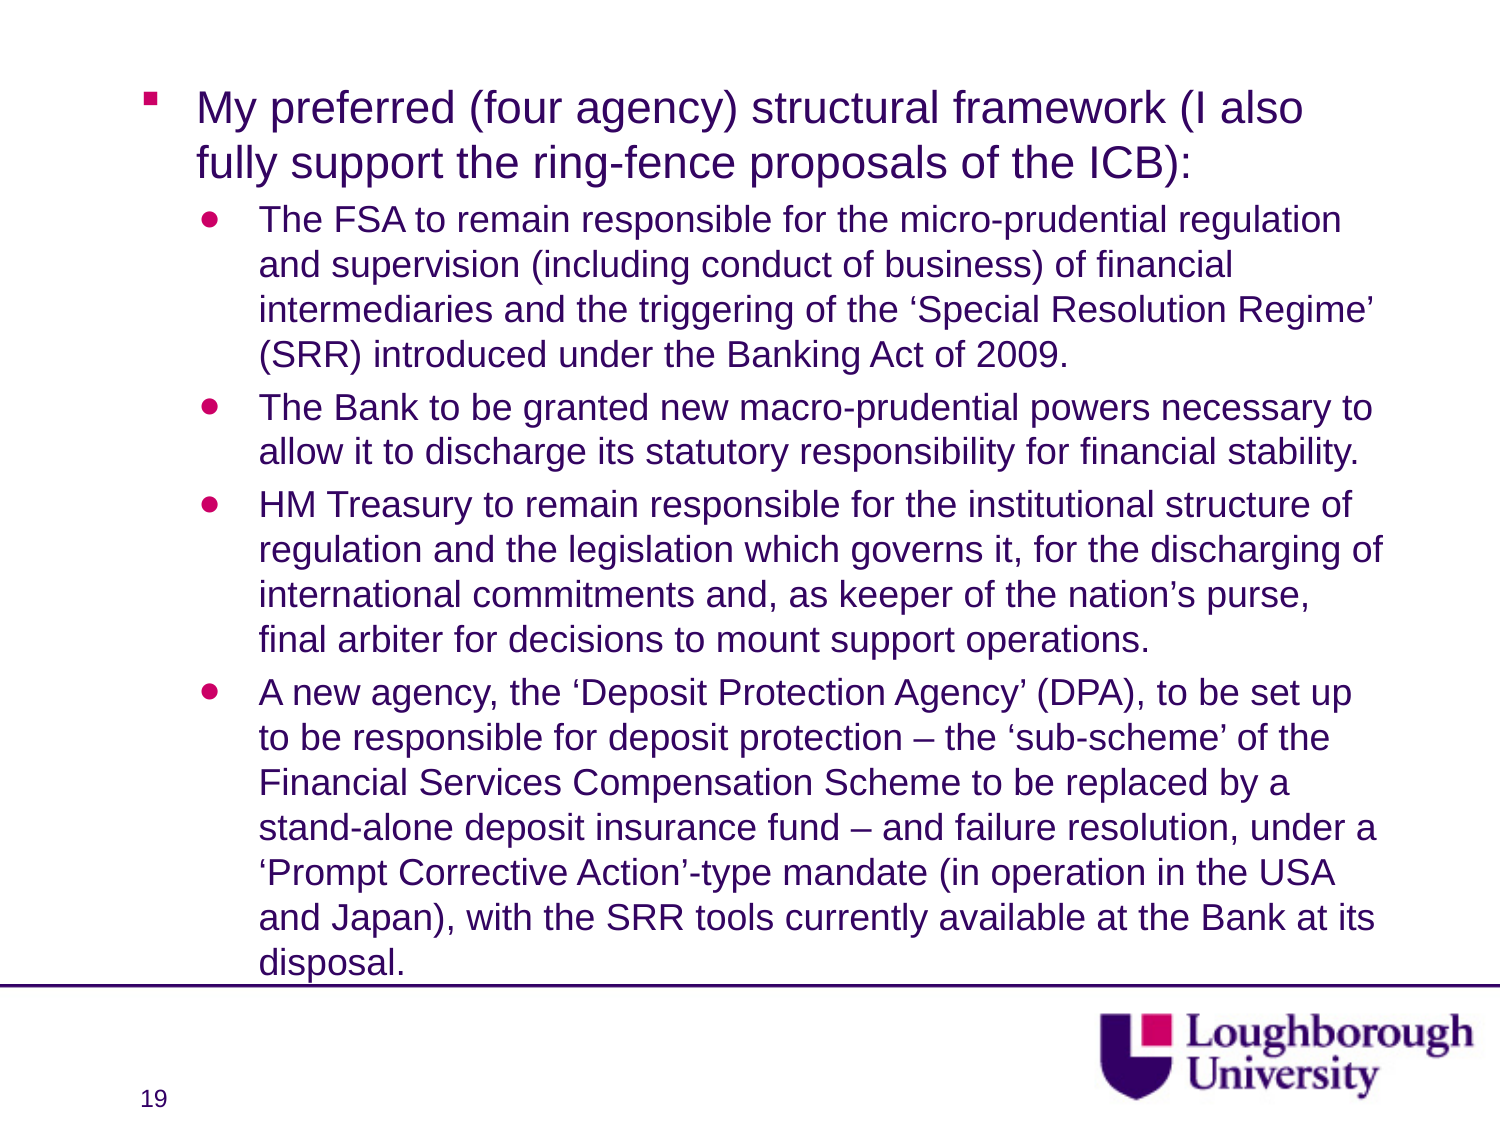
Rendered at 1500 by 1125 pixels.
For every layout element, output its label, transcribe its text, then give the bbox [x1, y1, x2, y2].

picture [0, 984, 1500, 1125]
list My preferred (four agency) structural framework (I also fully support the ring-fence proposals of the ICB): The FSA to remain responsible for the micro-prudential regulation and supervision (including conduct of business) of financial intermediaries and the triggering of the ‘Special Resolution Regime’ (SRR) introduced under the Banking Act of 2009. The Bank to be granted new macro-prudential powers necessary to allow it to discharge its statutory responsibility for financial stability. HM Treasury to remain responsible for the institutional structure of regulation and the legislation which governs it, for the discharging of international commitments and, as keeper of the nation’s purse, final arbiter for decisions to mount support operations. A new agency, the ‘Deposit Protection Agency’ (DPA), to be set up to be responsible for deposit protection – the ‘sub-scheme’ of the Financial Services Compensation Scheme to be replaced by a stand-alone deposit insurance fund – and failure resolution, under a ‘Prompt Corrective Action’-type mandate (in operation in the USA and Japan), with the SRR tools currently available at the Bank at its disposal. [125, 249, 1400, 950]
slide_number 19 [124, 1074, 226, 1107]
